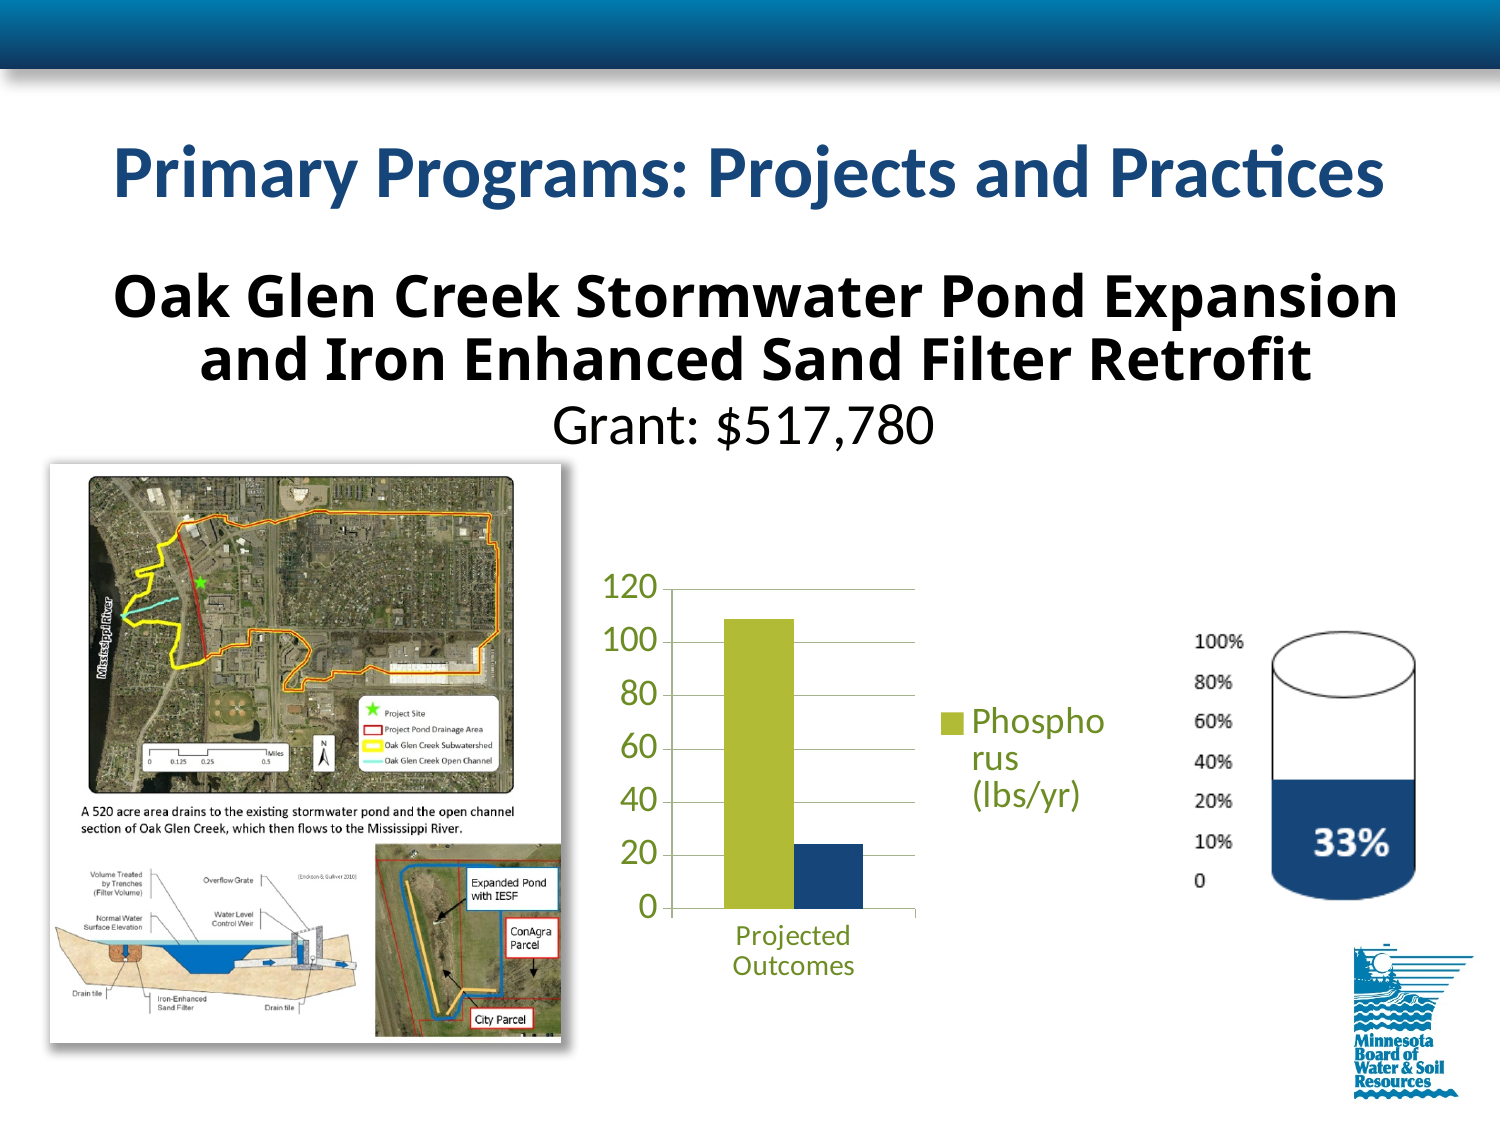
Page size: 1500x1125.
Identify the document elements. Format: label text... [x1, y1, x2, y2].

picture [1174, 586, 1500, 1125]
chart [590, 561, 1129, 992]
text_box Grant: $517,780 [537, 378, 975, 464]
text_box Oak Glen Creek Stormwater Pond Expansion and Iron Enhanced Sand Filter Retrofit [37, 220, 1475, 401]
text_box Primary Programs: Projects and Practices [31, 88, 1447, 247]
picture [49, 464, 561, 1043]
text_box [0, 0, 1500, 69]
